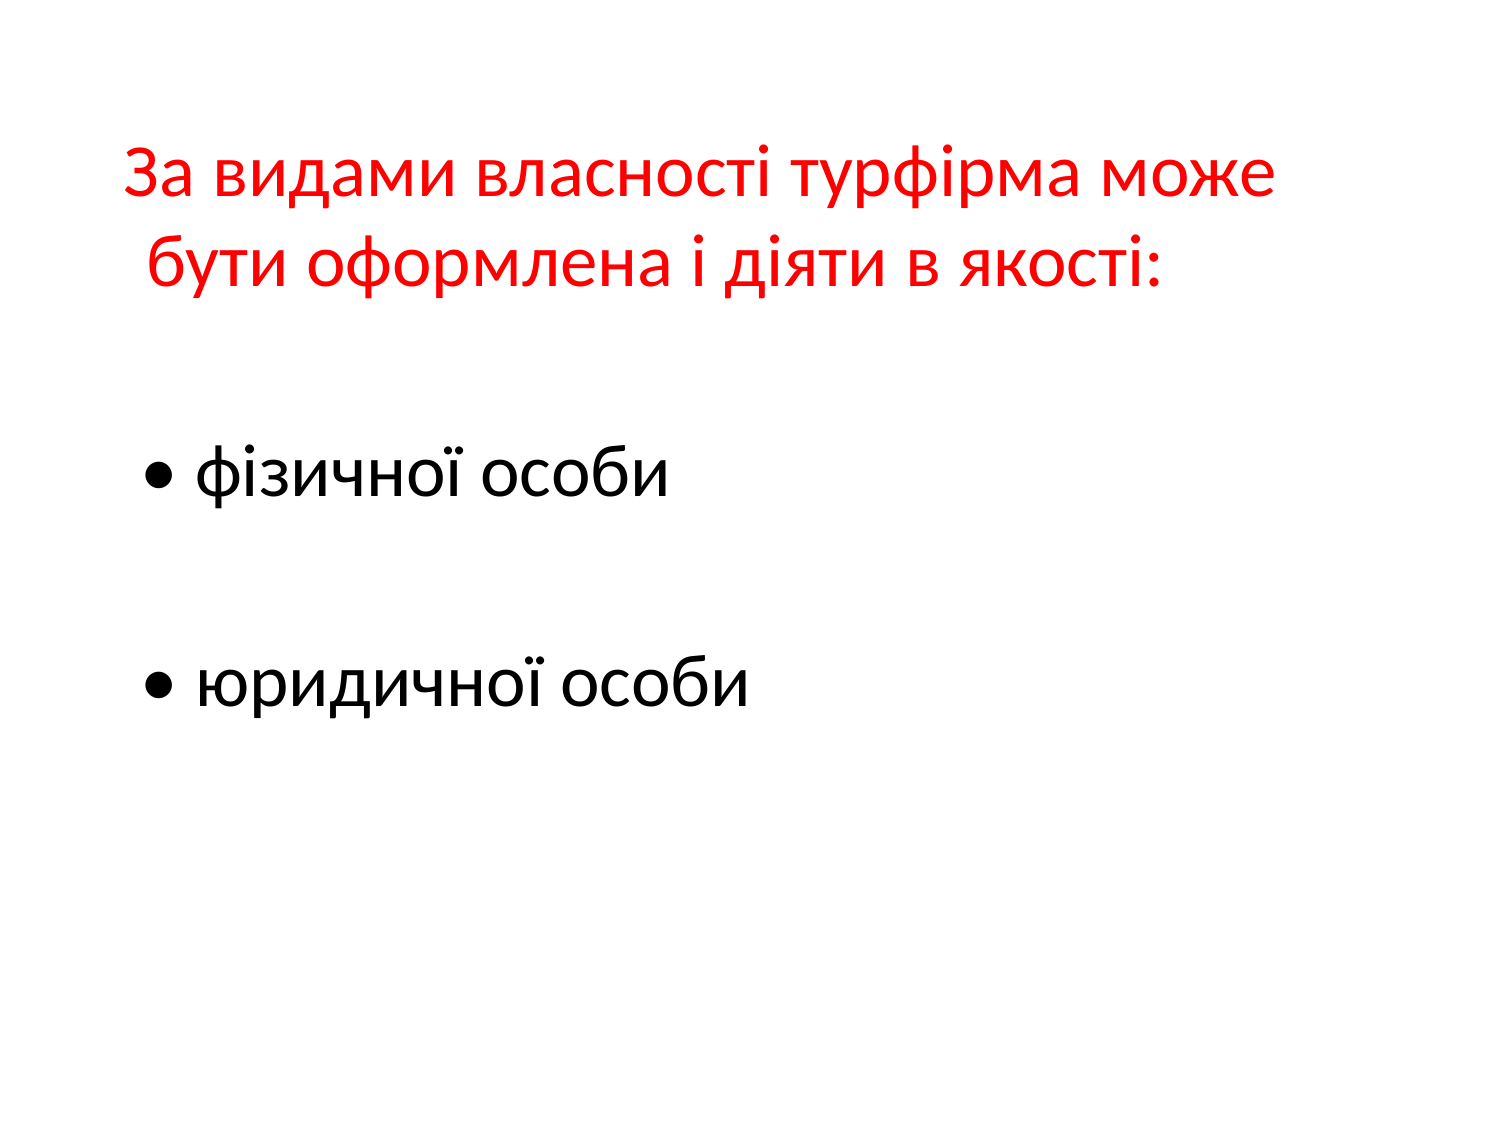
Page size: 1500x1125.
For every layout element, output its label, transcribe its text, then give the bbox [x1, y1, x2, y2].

list За видами власності турфірма може бути оформлена і діяти в якості: • фізичної особи • юридичної особи [75, 113, 1425, 1038]
